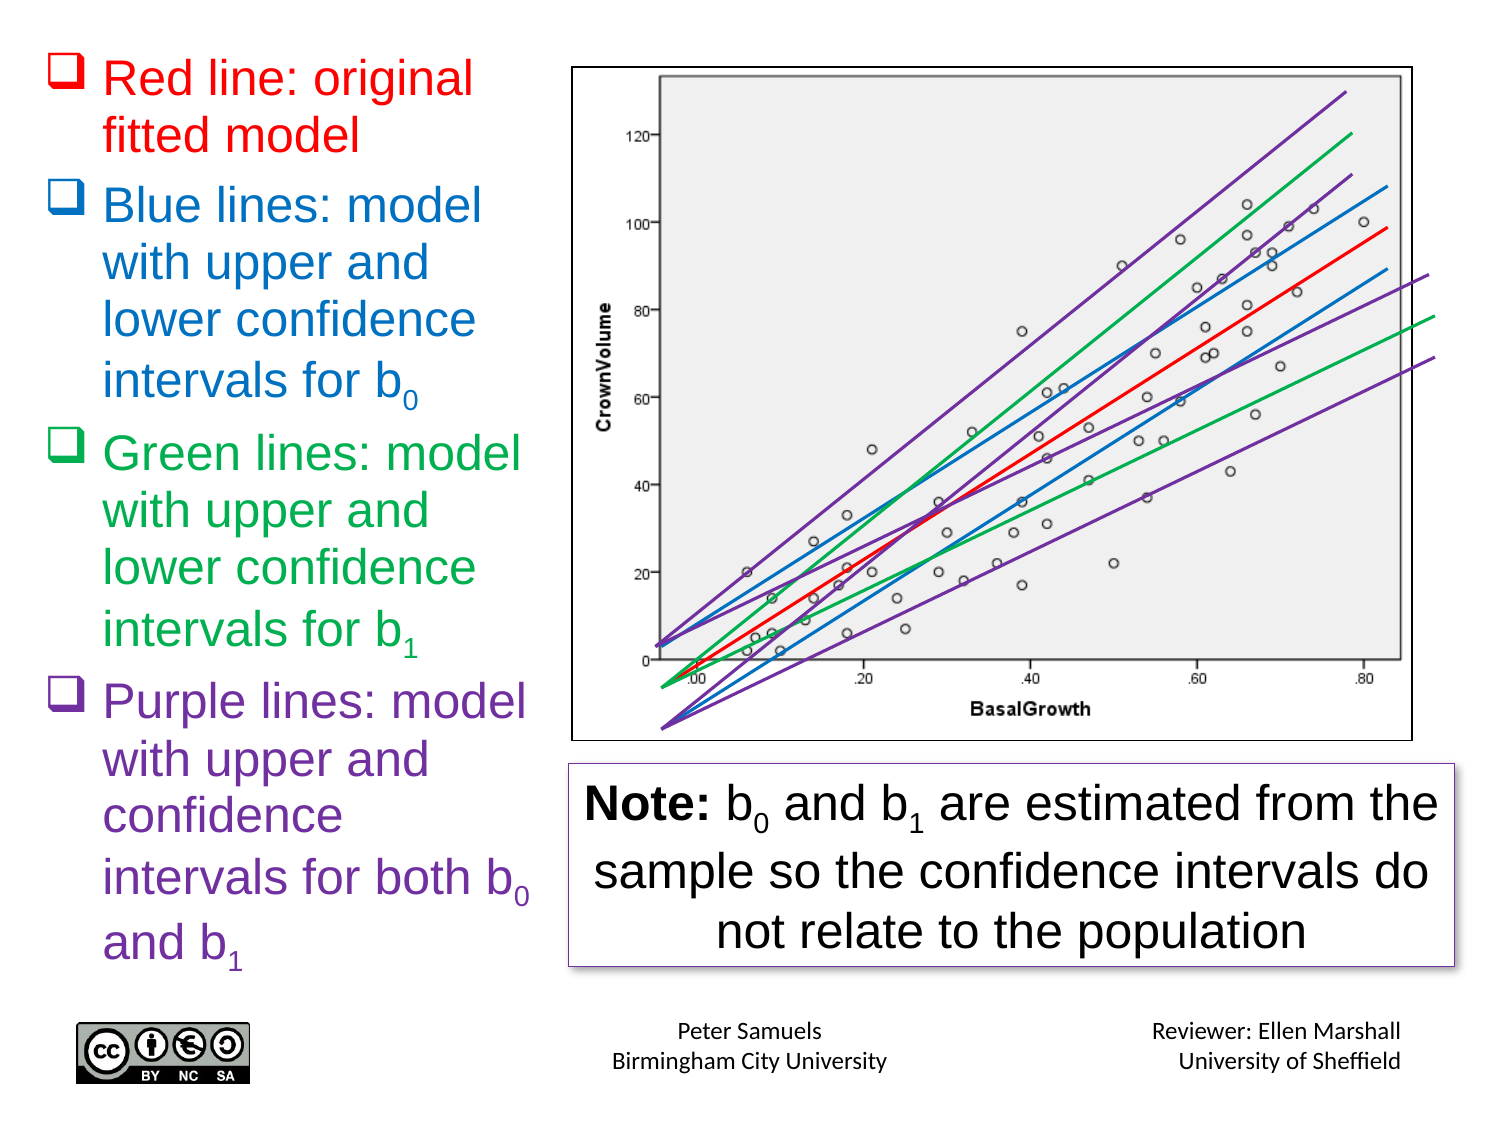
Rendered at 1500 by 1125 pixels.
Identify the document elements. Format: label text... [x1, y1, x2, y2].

picture [76, 1022, 251, 1084]
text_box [661, 356, 1436, 730]
text_box Peter Samuels Birmingham City University [549, 1007, 951, 1083]
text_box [1359, 185, 1388, 267]
text_box Red line: original fitted model Blue lines: model with upper and lower confidence intervals for b0 Green lines: model with upper and lower confidence intervals for b1 Purple lines: model with upper and confidence intervals for both b0 and b1 [29, 42, 550, 982]
text_box Note: b0 and b1 are estimated from the sample so the confidence intervals do not relate to the population [568, 763, 1455, 967]
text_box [655, 274, 1430, 647]
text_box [1359, 268, 1388, 272]
text_box Reviewer: Ellen Marshall University of Sheffield [1038, 1007, 1417, 1083]
picture [572, 67, 1412, 740]
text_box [655, 91, 1347, 273]
